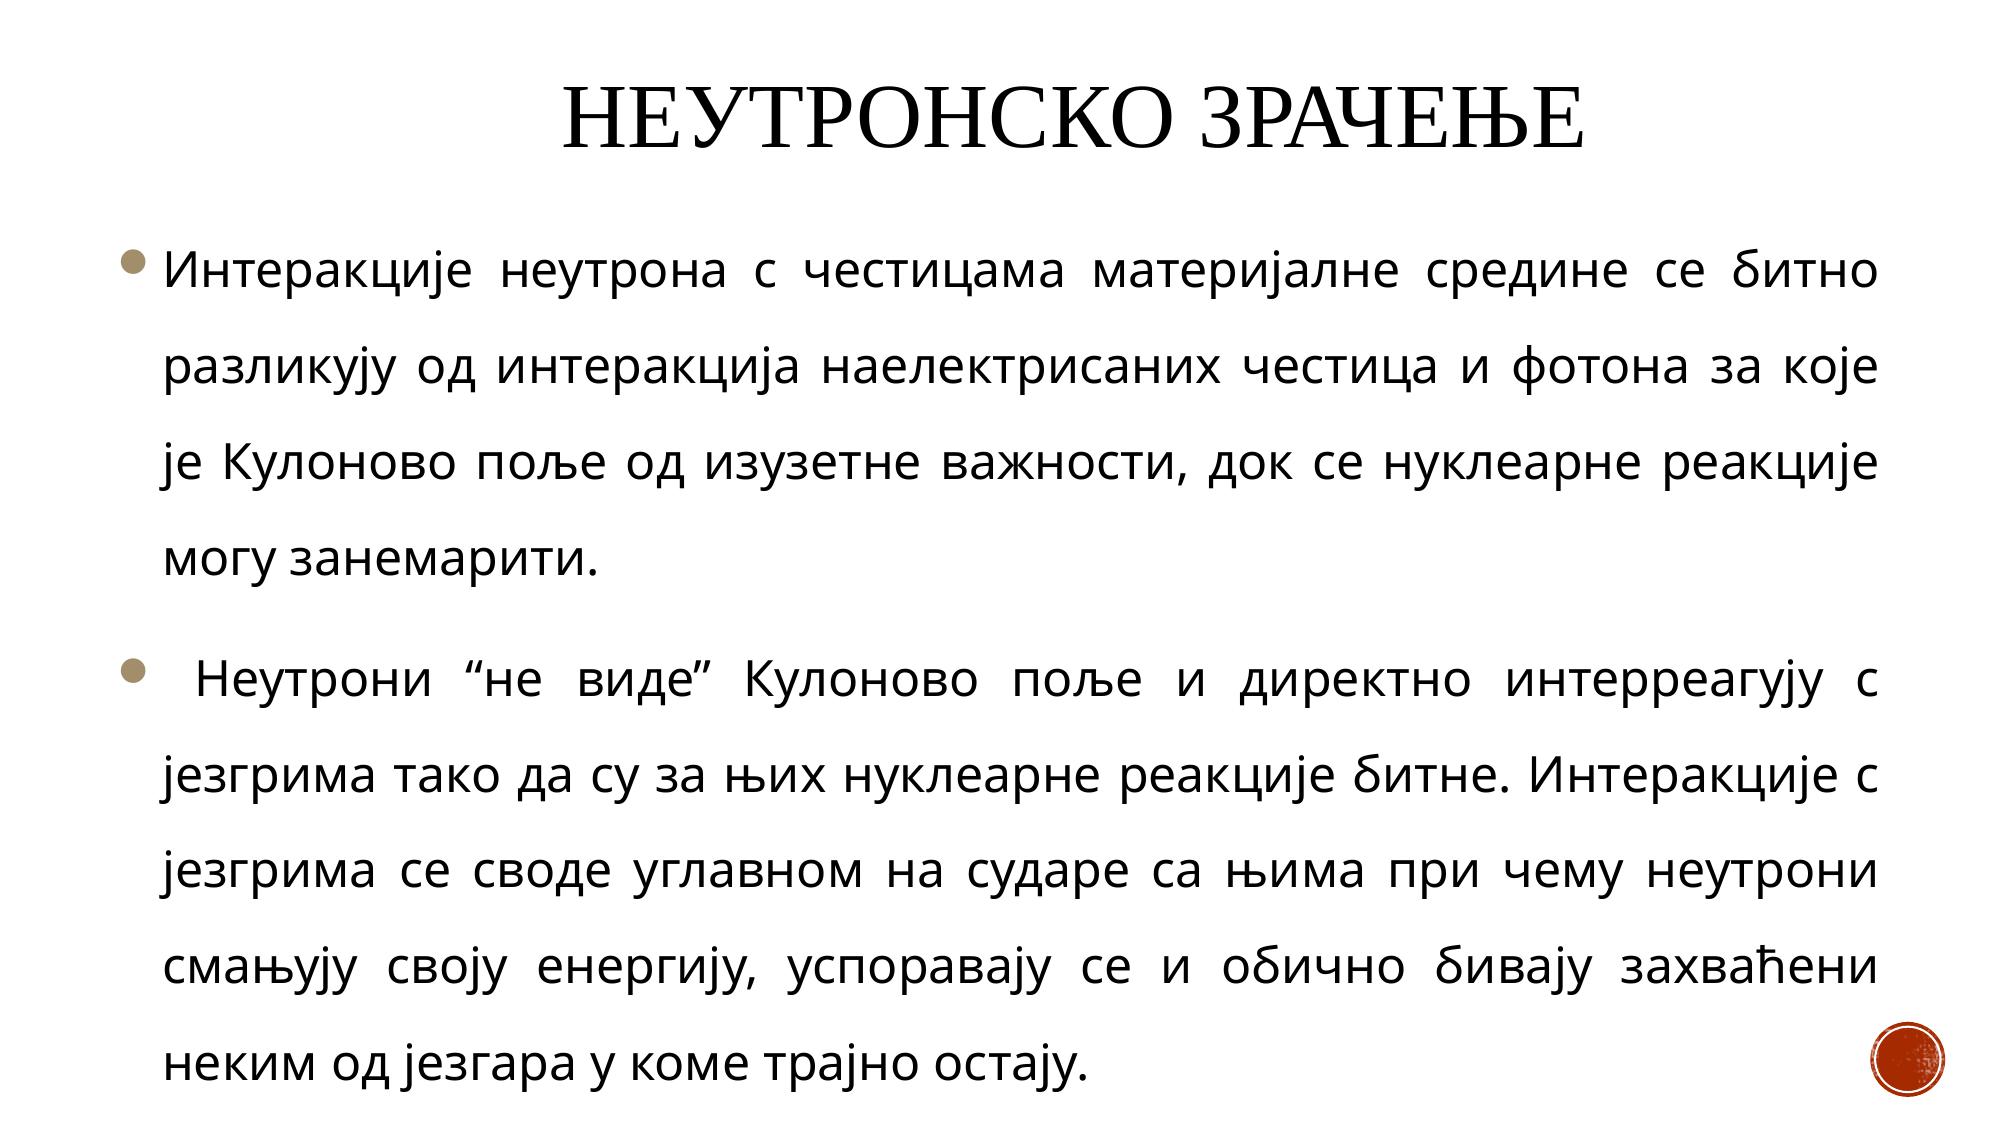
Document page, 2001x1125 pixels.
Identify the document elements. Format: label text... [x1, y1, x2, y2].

list Интеракције неутрона с честицама материјалне средине се битно разликују од интеракција наелектрисаних честица и фотона за које је Кулоново поље од изузетне важности, док се нуклеарне реакције могу занемарити. Неутрони “не виде” Кулоново поље и директно интерреагују с језгрима тако да су за њих нуклеарне реакције битне. Интеракције с језгрима се своде углавном на сударе са њима при чему неутрони смањују своју енергију, успоравају се и обично бивају захваћени неким од језгара у коме трајно остају. [102, 193, 1896, 1003]
title Неутронско зрачење [399, 59, 1750, 176]
